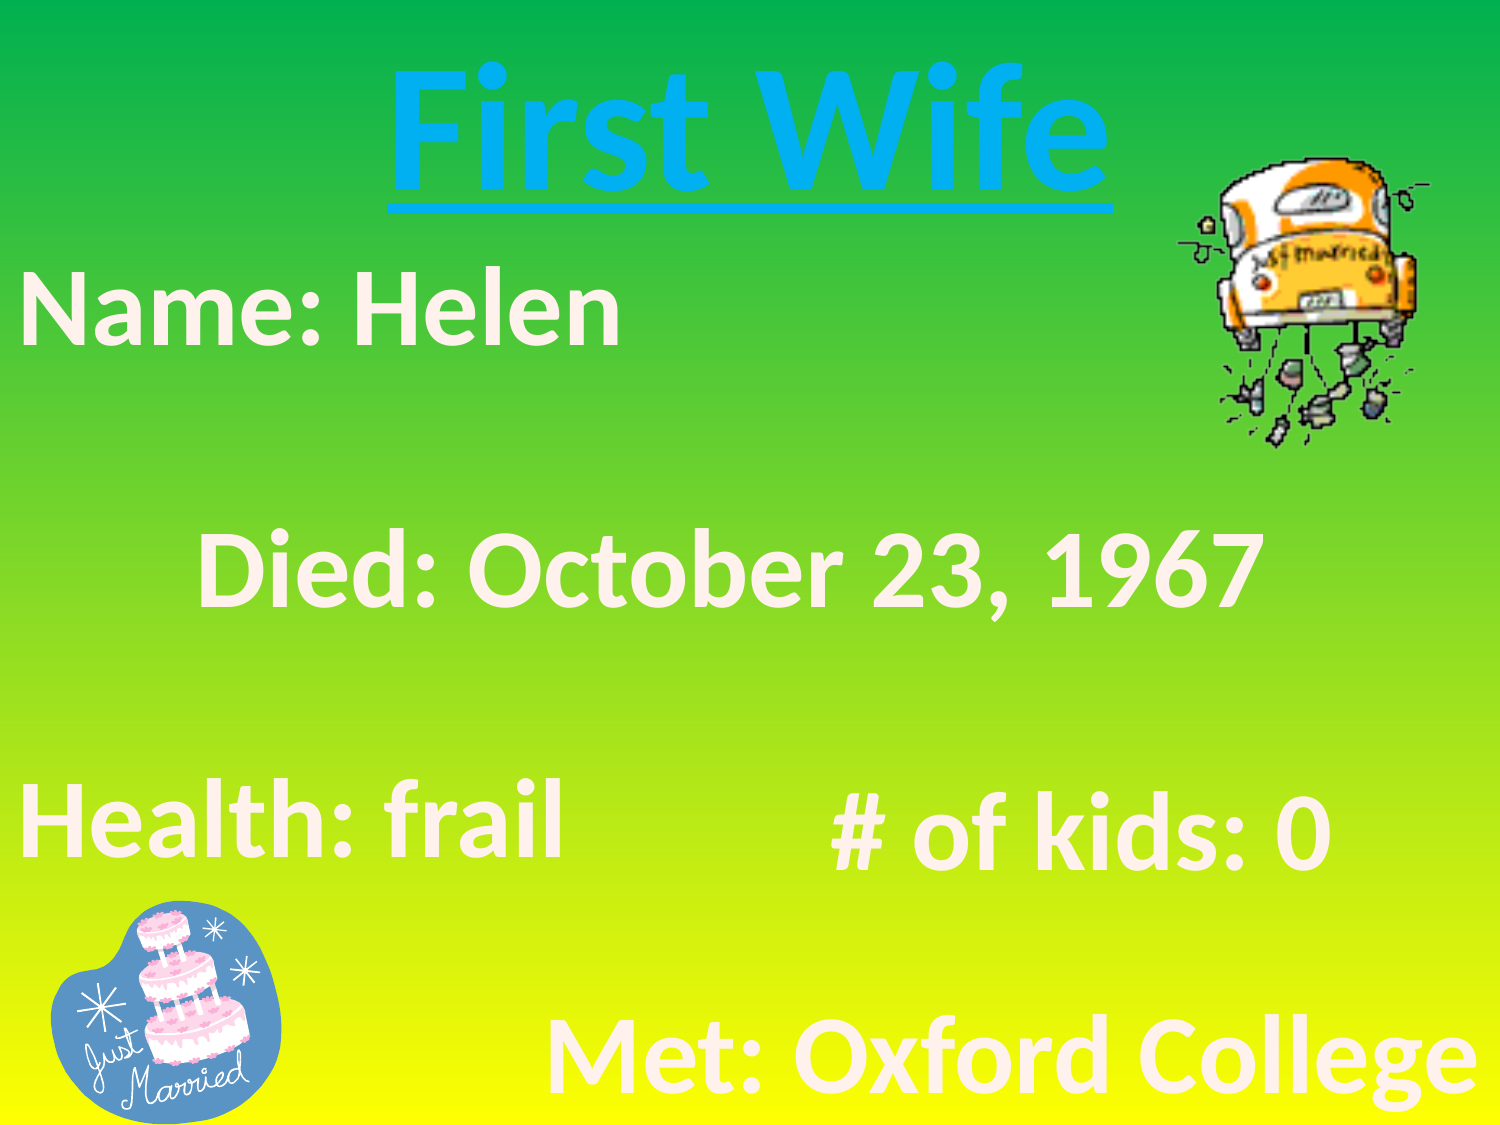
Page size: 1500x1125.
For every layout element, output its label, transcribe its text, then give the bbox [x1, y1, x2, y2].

text_box First Wife [0, 0, 1500, 235]
text_box Health: frail [2, 737, 584, 888]
text_box Met: Oxford College [528, 973, 1496, 1124]
text_box Died: October 23, 1967 [180, 487, 1309, 638]
picture [49, 899, 283, 1125]
text_box # of kids: 0 [814, 749, 1349, 900]
text_box Name: Helen [2, 224, 640, 375]
picture [1174, 131, 1438, 457]
